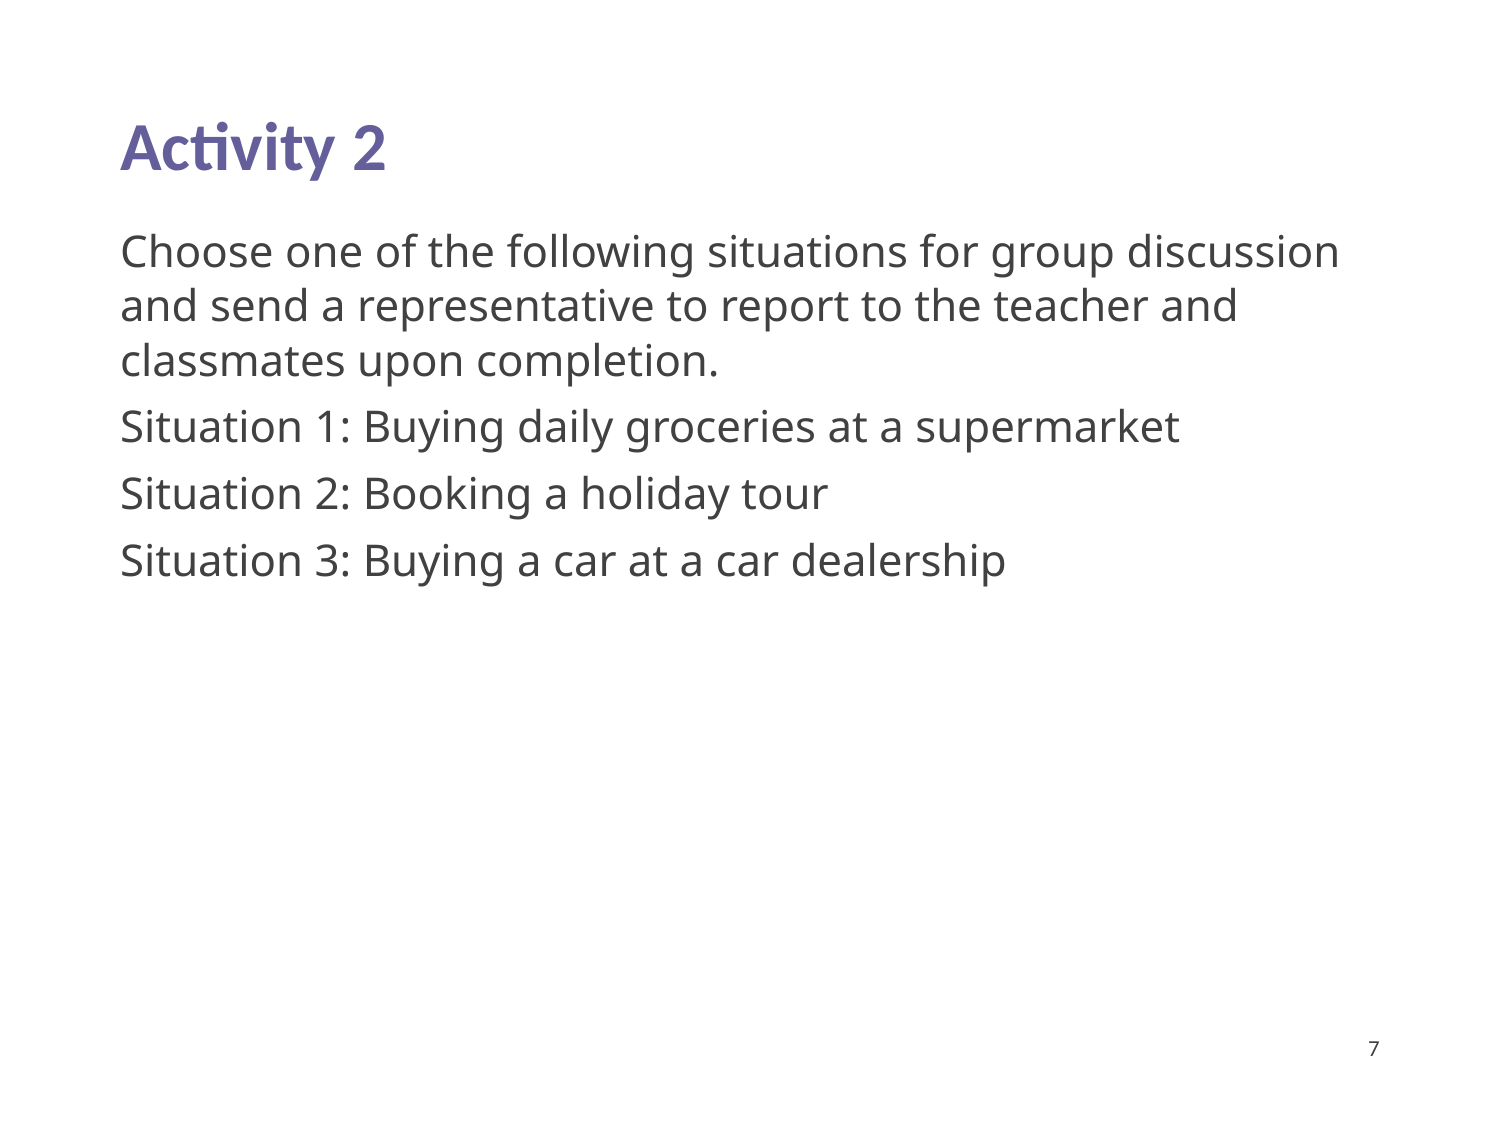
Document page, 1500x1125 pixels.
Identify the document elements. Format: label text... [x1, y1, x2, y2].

slide_number 7 [1358, 1035, 1381, 1062]
list Activity 2 [119, 113, 1382, 223]
list Choose one of the following situations for group discussion and send a representative to report to the teacher and classmates upon completion. Situation 1: Buying daily groceries at a supermarket Situation 2: Booking a holiday tour Situation 3: Buying a car at a car dealership [119, 223, 1381, 816]
